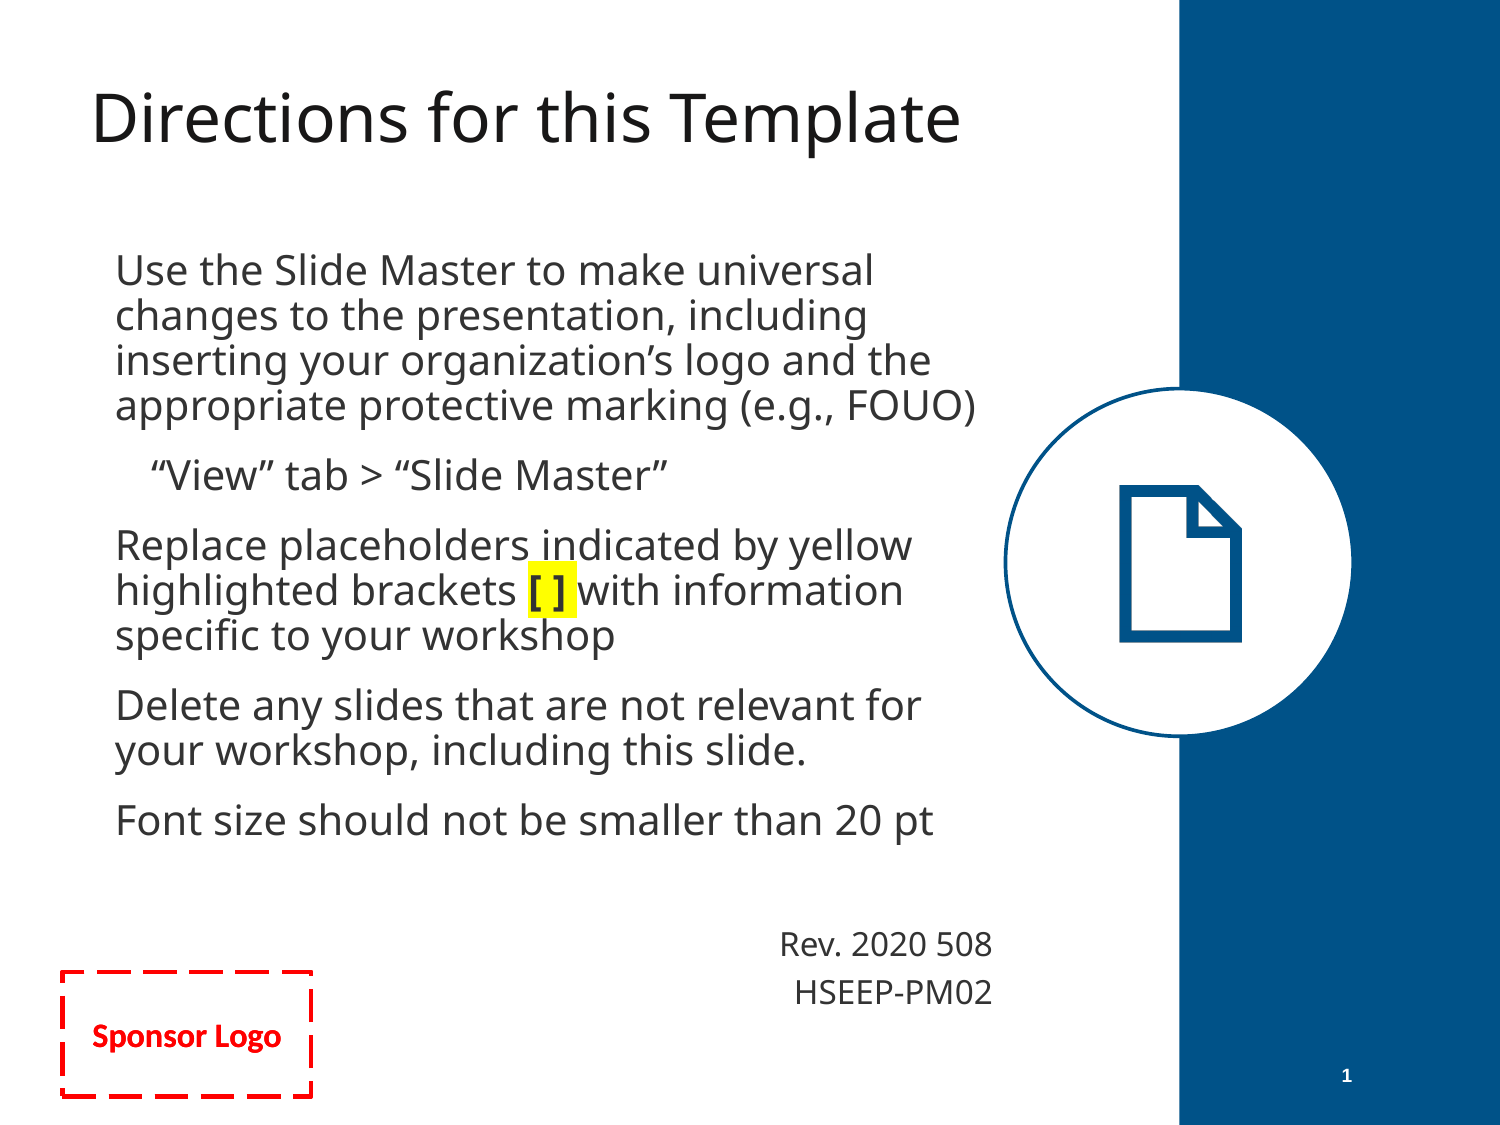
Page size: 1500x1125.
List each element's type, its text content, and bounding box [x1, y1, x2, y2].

slide_number 1 [1242, 1052, 1368, 1098]
title Directions for this Template [75, 33, 1046, 197]
text_box [1177, 0, 1500, 1125]
list Use the Slide Master to make universal changes to the presentation, including inserting your organization’s logo and the appropriate protective marking (e.g., FOUO) “View” tab > “Slide Master” Replace placeholders indicated by yellow highlighted brackets [ ] with information specific to your workshop Delete any slides that are not relevant for your workshop, including this slide. Font size should not be smaller than 20 pt Rev. 2020 508 HSEEP-PM02 [99, 237, 1008, 1025]
picture [1086, 469, 1275, 658]
text_box [1003, 386, 1356, 739]
